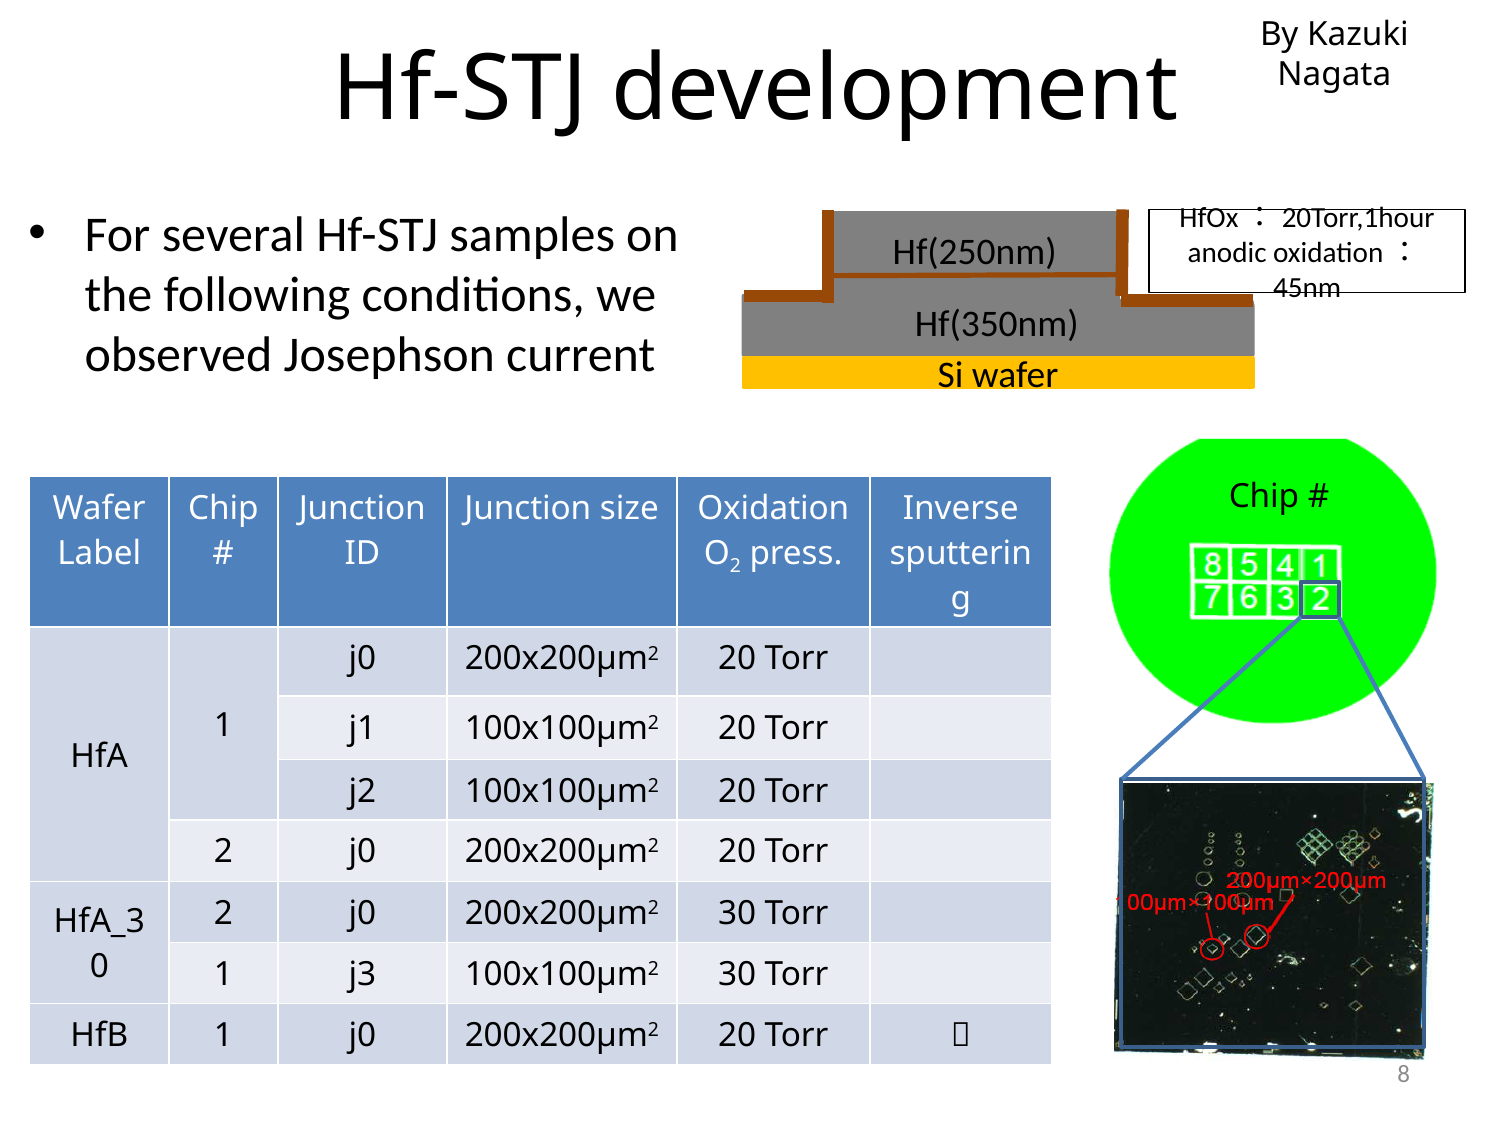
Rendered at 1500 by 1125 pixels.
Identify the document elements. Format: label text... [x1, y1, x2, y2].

table_cell 200x200μm2 [448, 1004, 676, 1064]
table_cell 1 [170, 943, 277, 1003]
table_cell [871, 760, 1051, 819]
table_cell 1 [170, 628, 277, 819]
table_cell j0 [279, 882, 446, 942]
table_cell 200x200μm2 [448, 821, 676, 881]
slide_number 8 [1074, 1042, 1425, 1103]
table_cell 200x200μm2 [448, 628, 676, 695]
table_cell 100x100μm2 [448, 697, 676, 759]
table_cell [871, 943, 1051, 1003]
list For several Hf-STJ samples on the following conditions, we observed Josephson current [13, 194, 740, 445]
table_cell 1 [170, 1004, 277, 1064]
table_header Oxidation O2 press. [678, 477, 869, 626]
table_header Wafer Label [30, 477, 168, 626]
table_cell 2 [170, 821, 277, 881]
table_cell HfB [30, 1004, 168, 1064]
table_cell j0 [279, 628, 446, 695]
table_cell j0 [279, 1004, 446, 1064]
table_cell 20 Torr [678, 697, 869, 759]
table_cell 20 Torr [678, 760, 869, 819]
table_cell j1 [279, 697, 446, 759]
table_header Chip # [170, 477, 277, 626]
table_cell [871, 697, 1051, 759]
title Hf-STJ development [80, 16, 1431, 149]
table_header Junction size [448, 477, 676, 626]
table_cell j2 [279, 760, 446, 819]
table_header Inverse sputtering [871, 477, 1051, 626]
picture [1080, 406, 1483, 754]
table_cell HfA [30, 628, 168, 881]
table_header Junction ID [279, 477, 446, 626]
table_cell 30 Torr [678, 943, 869, 1003]
table_cell 20 Torr [678, 628, 869, 695]
table_cell j3 [279, 943, 446, 1003]
text_box By Kazuki Nagata [1186, 4, 1483, 100]
table_cell 100x100μm2 [448, 943, 676, 1003]
table_cell 20 Torr [678, 1004, 869, 1064]
table_cell 30 Torr [678, 882, 869, 942]
table_cell j0 [279, 821, 446, 881]
table_cell 20 Torr [678, 821, 869, 881]
table_cell  [871, 1004, 1051, 1064]
table_cell [871, 628, 1051, 695]
table_cell 2 [170, 882, 277, 942]
table_cell [871, 821, 1051, 881]
table_cell 100x100μm2 [448, 760, 676, 819]
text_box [1338, 616, 1425, 780]
picture [1105, 776, 1437, 1064]
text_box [743, 204, 1466, 388]
table_cell 200x200μm2 [448, 882, 676, 942]
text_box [1121, 616, 1302, 780]
table_cell [871, 882, 1051, 942]
table_cell HfA_30 [30, 882, 168, 1003]
